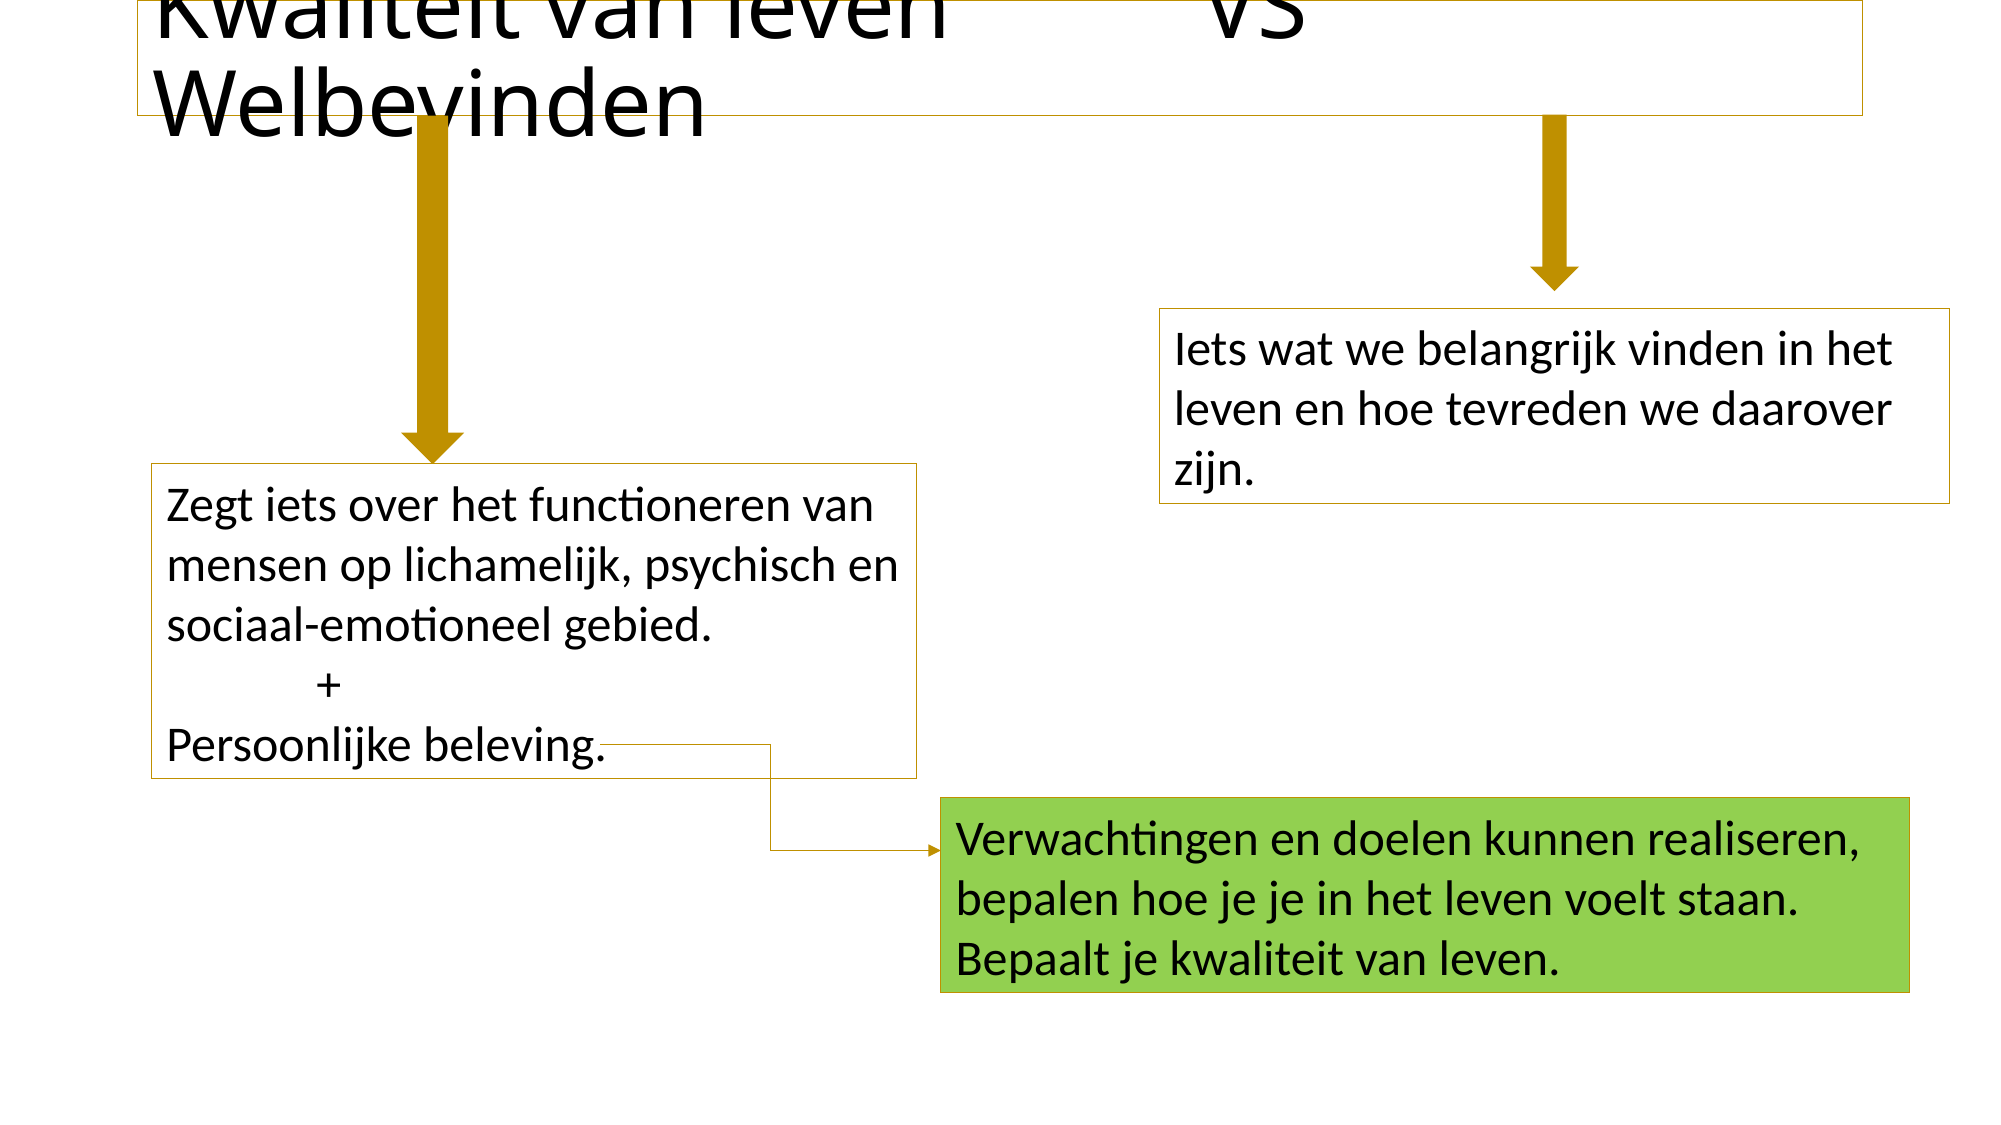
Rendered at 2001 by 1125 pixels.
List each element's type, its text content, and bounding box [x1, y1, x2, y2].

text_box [599, 744, 941, 851]
text_box Iets wat we belangrijk vinden in het leven en hoe tevreden we daarover zijn. [1159, 308, 1950, 504]
text_box [1529, 114, 1580, 292]
title Kwaliteit van leven VS Welbevinden [137, 0, 1863, 116]
text_box Verwachtingen en doelen kunnen realiseren, bepalen hoe je je in het leven voelt staan. Bepaalt je kwaliteit van leven. [940, 797, 1910, 993]
text_box [401, 115, 465, 463]
text_box Zegt iets over het functioneren van mensen op lichamelijk, psychisch en sociaal-emotioneel gebied. + Persoonlijke beleving. [151, 463, 917, 779]
